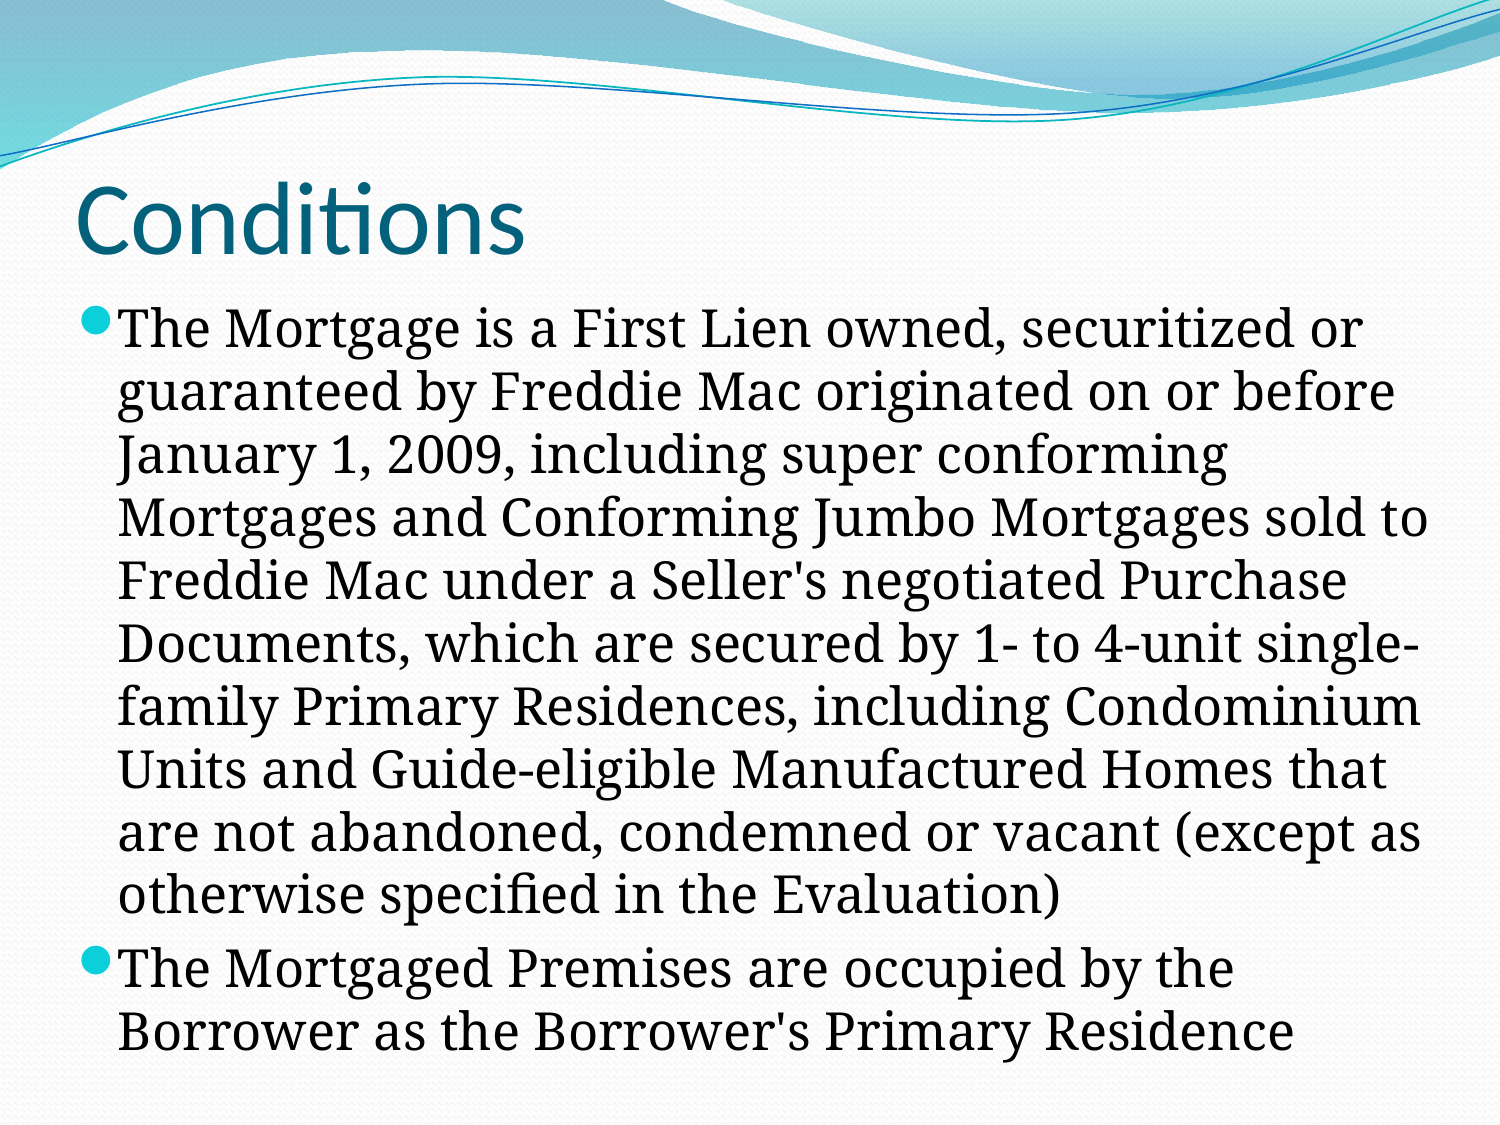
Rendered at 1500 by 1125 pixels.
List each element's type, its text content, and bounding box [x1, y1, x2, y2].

list The Mortgage is a First Lien owned, securitized or guaranteed by Freddie Mac originated on or before January 1, 2009, including super conforming Mortgages and Conforming Jumbo Mortgages sold to Freddie Mac under a Seller's negotiated Purchase Documents, which are secured by 1- to 4-unit single-family Primary Residences, including Condominium Units and Guide-eligible Manufactured Homes that are not abandoned, condemned or vacant (except as otherwise specified in the Evaluation) The Mortgaged Premises are occupied by the Borrower as the Borrower's Primary Residence [62, 287, 1450, 1113]
title Conditions [75, 87, 1425, 275]
